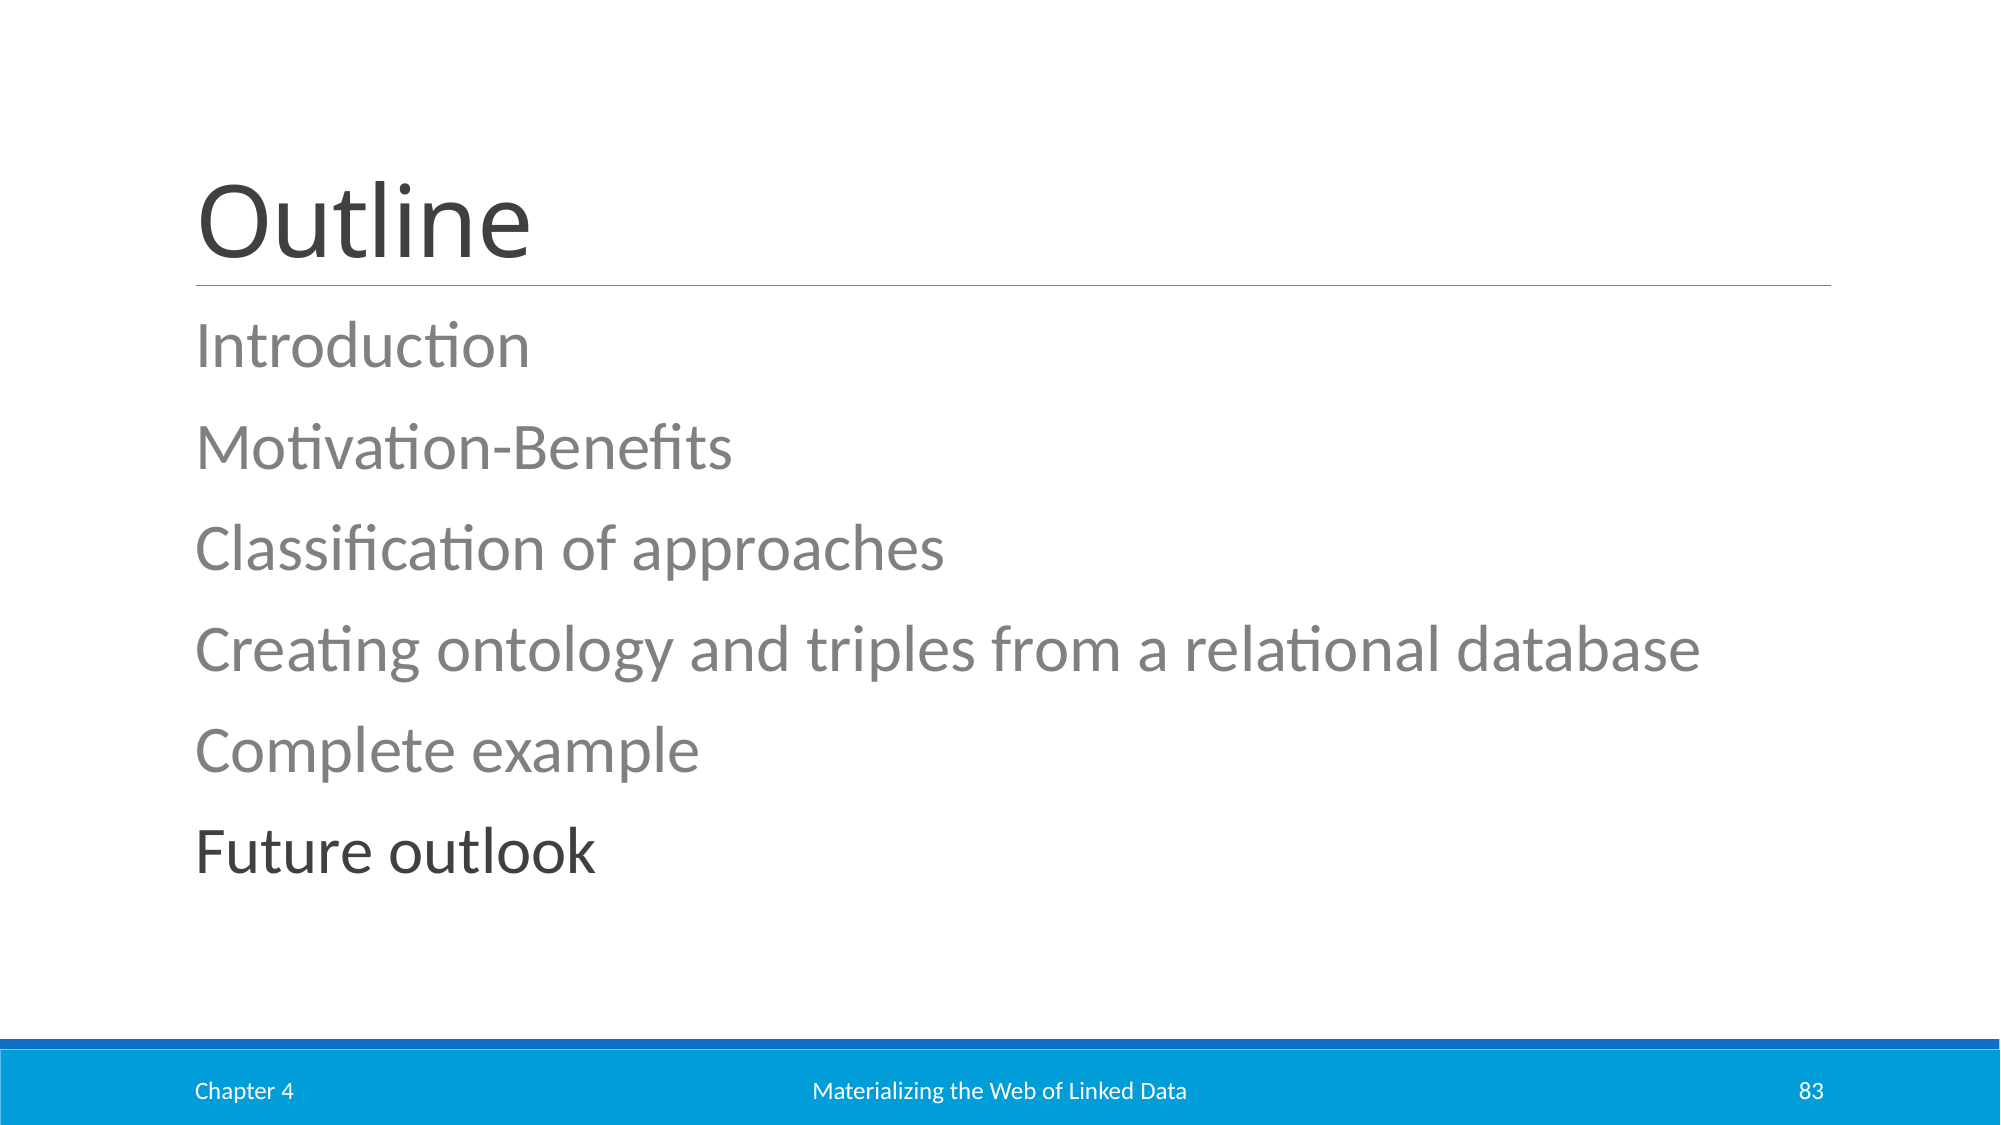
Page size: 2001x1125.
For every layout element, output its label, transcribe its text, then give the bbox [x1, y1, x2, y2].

list Introduction Motivation-Benefits Classification of approaches Creating ontology and triples from a relational database Complete example Future outlook [180, 302, 1830, 963]
slide_number Chapter 4 [180, 1059, 586, 1120]
slide_number 83 [1624, 1059, 1840, 1120]
footer Materializing the Web of Linked Data [604, 1059, 1396, 1120]
title Outline [180, 47, 1830, 285]
